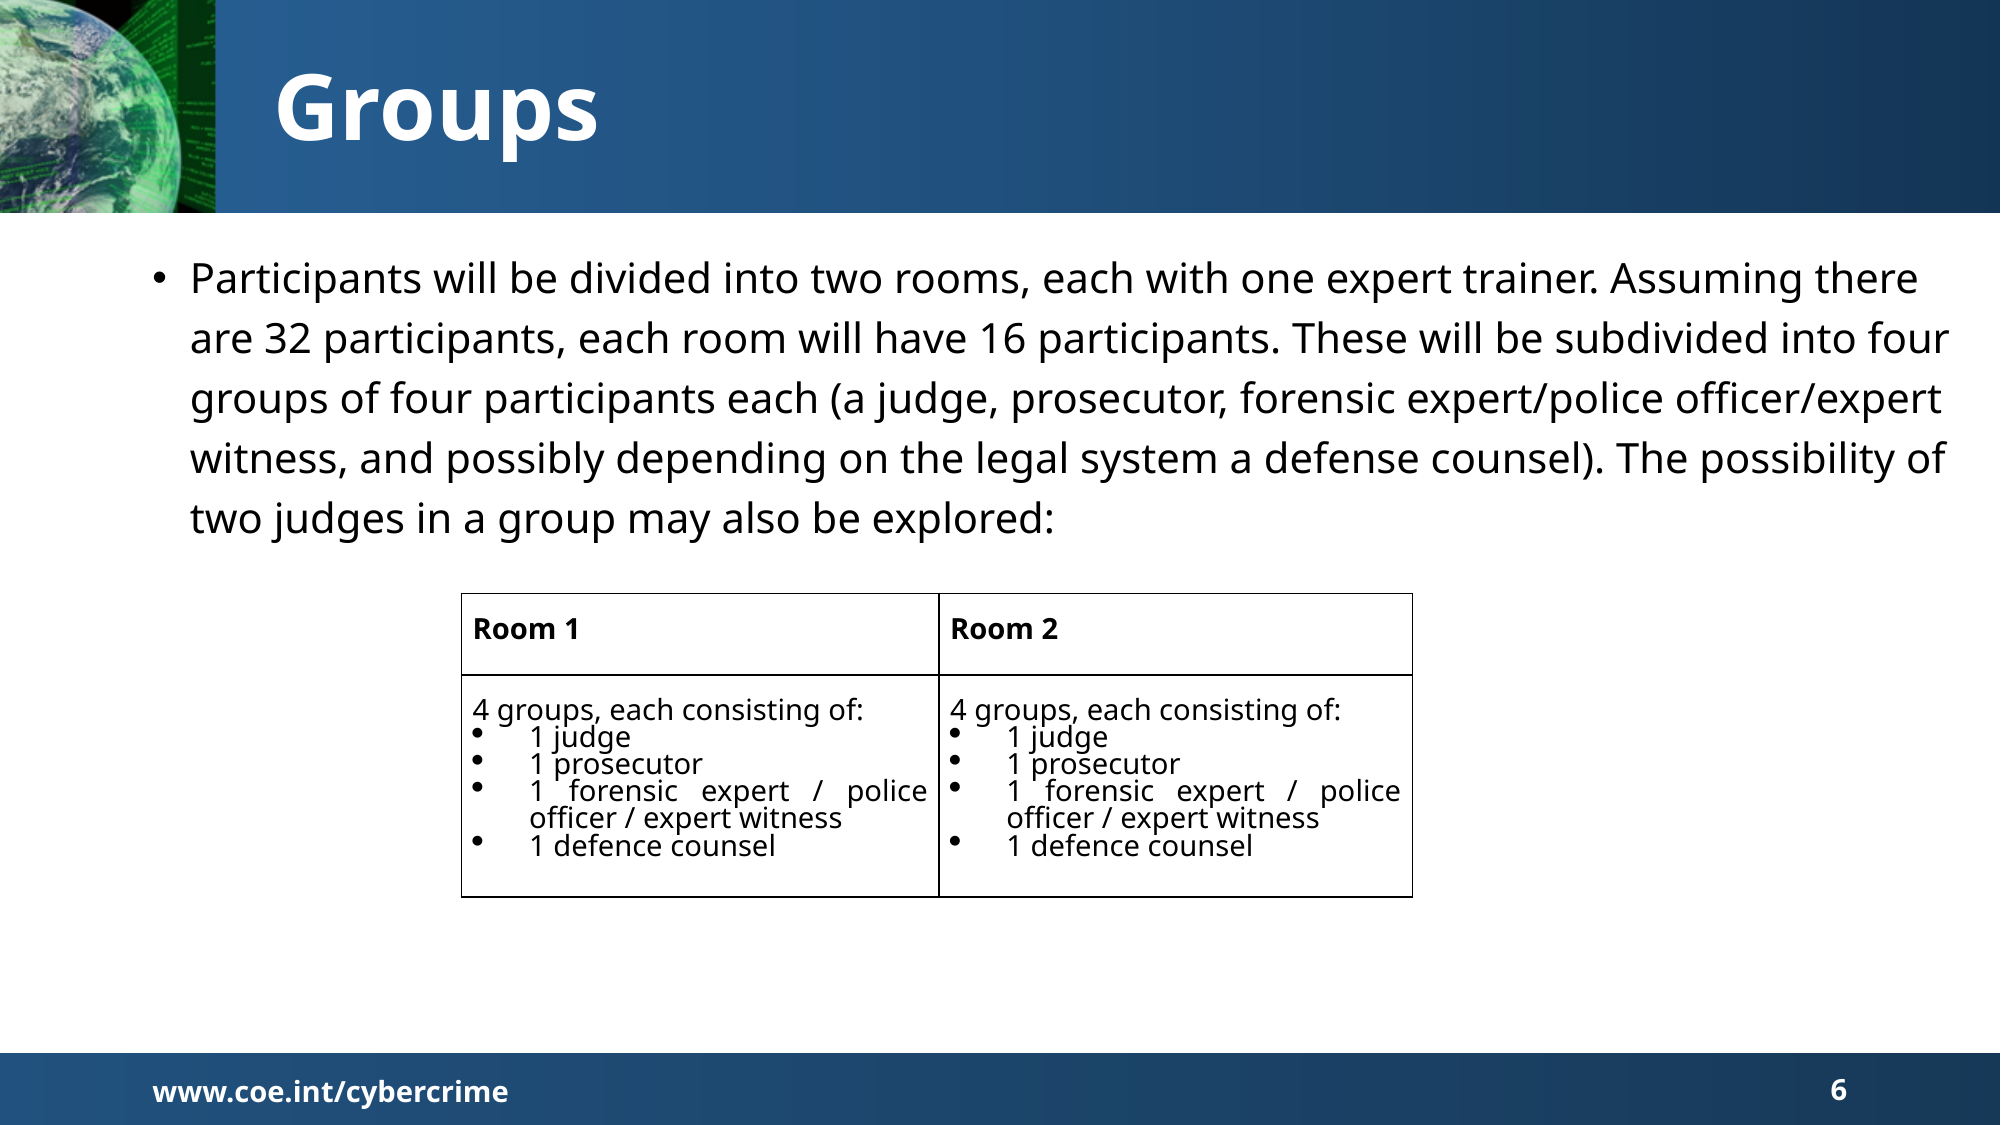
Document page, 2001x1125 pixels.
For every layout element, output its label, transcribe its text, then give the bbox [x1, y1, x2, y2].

table_header Room 2 [940, 594, 1412, 674]
picture [0, 0, 2000, 213]
table_cell 4 groups, each consisting of: 1 judge 1 prosecutor 1 forensic expert / police officer / expert witness 1 defence counsel [940, 676, 1412, 896]
slide_number www.coe.int/cybercrime [137, 1061, 588, 1121]
slide_number 6 [1412, 1061, 1863, 1121]
title Groups [258, 39, 1976, 183]
table_header Room 1 [462, 594, 938, 674]
table_cell 4 groups, each consisting of: 1 judge 1 prosecutor 1 forensic expert / police officer / expert witness 1 defence counsel [462, 676, 938, 896]
list Participants will be divided into two rooms, each with one expert trainer. Assuming there are 32 participants, each room will have 16 participants. These will be subdivided into four groups of four participants each (a judge, prosecutor, forensic expert/police officer/expert witness, and possibly depending on the legal system a defense counsel). The possibility of two judges in a group may also be explored: [137, 234, 1976, 1034]
